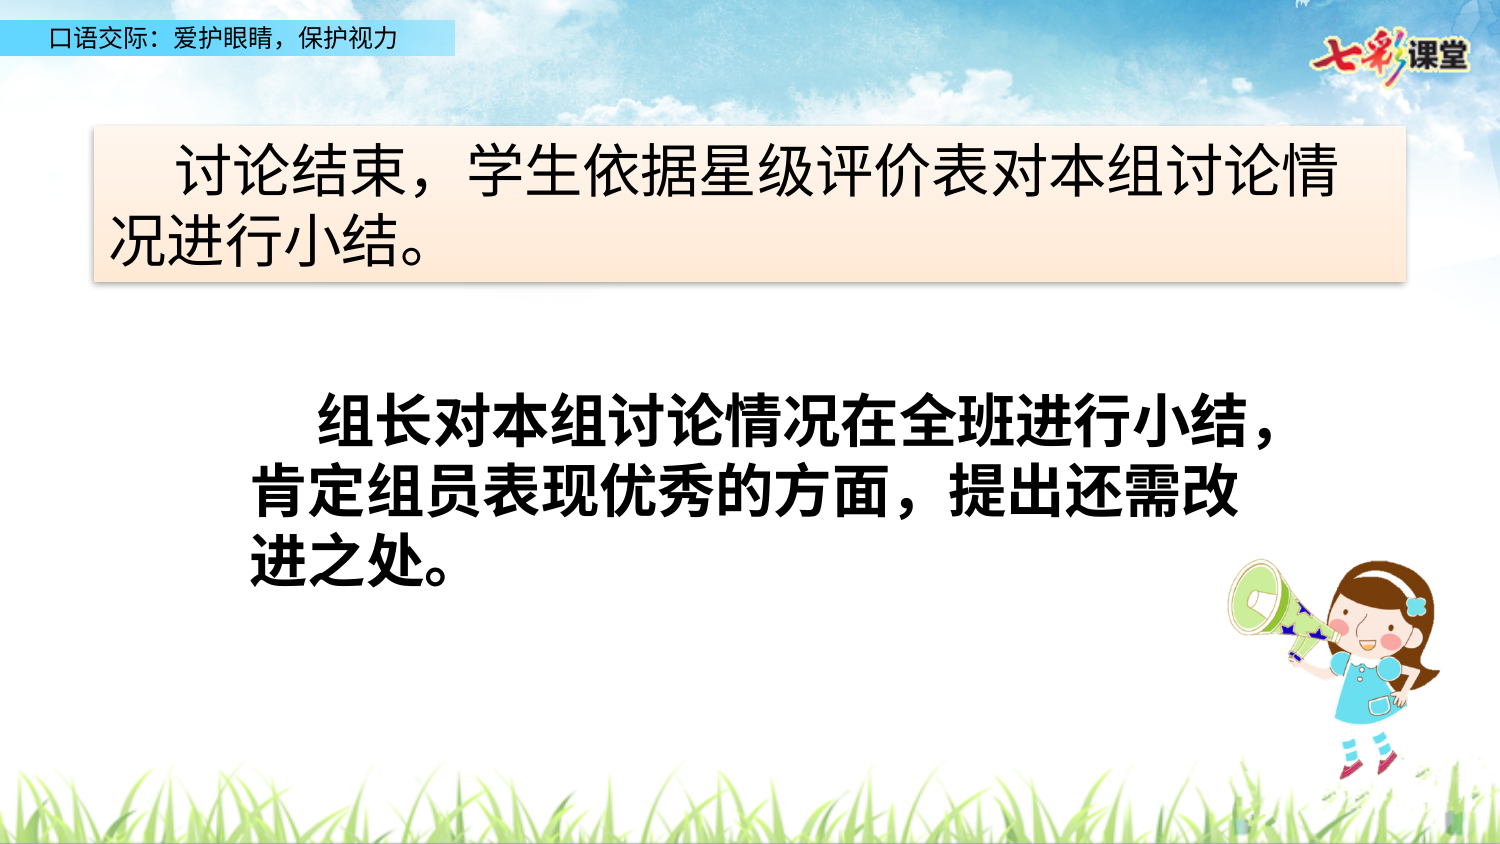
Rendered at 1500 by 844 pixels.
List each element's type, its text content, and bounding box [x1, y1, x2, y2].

text_box 讨论结束，学生依据星级评价表对本组讨论情况进行小结。 [93, 126, 1407, 282]
text_box 组长对本组讨论情况在全班进行小结，肯定组员表现优秀的方面，提出还需改进之处。 [234, 376, 1266, 602]
picture [0, 0, 1500, 844]
